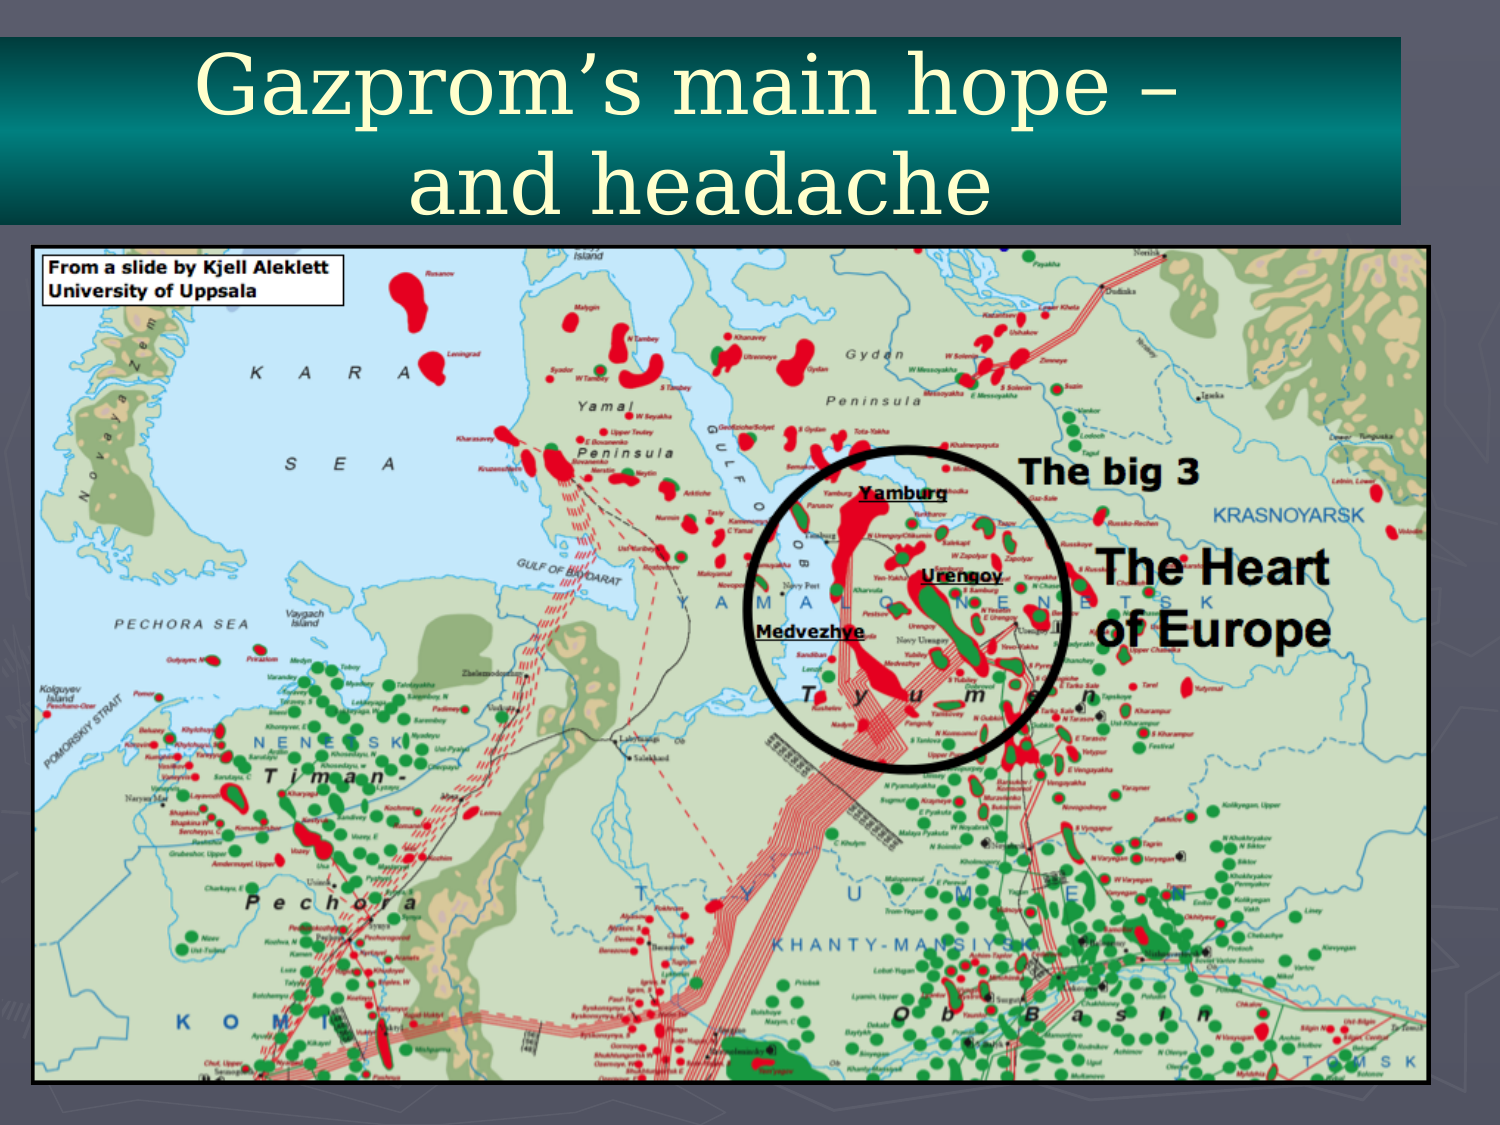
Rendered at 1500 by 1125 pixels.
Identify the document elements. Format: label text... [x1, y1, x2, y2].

title Gazprom’s main hope – and headache [0, 37, 1402, 226]
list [29, 243, 1431, 1085]
